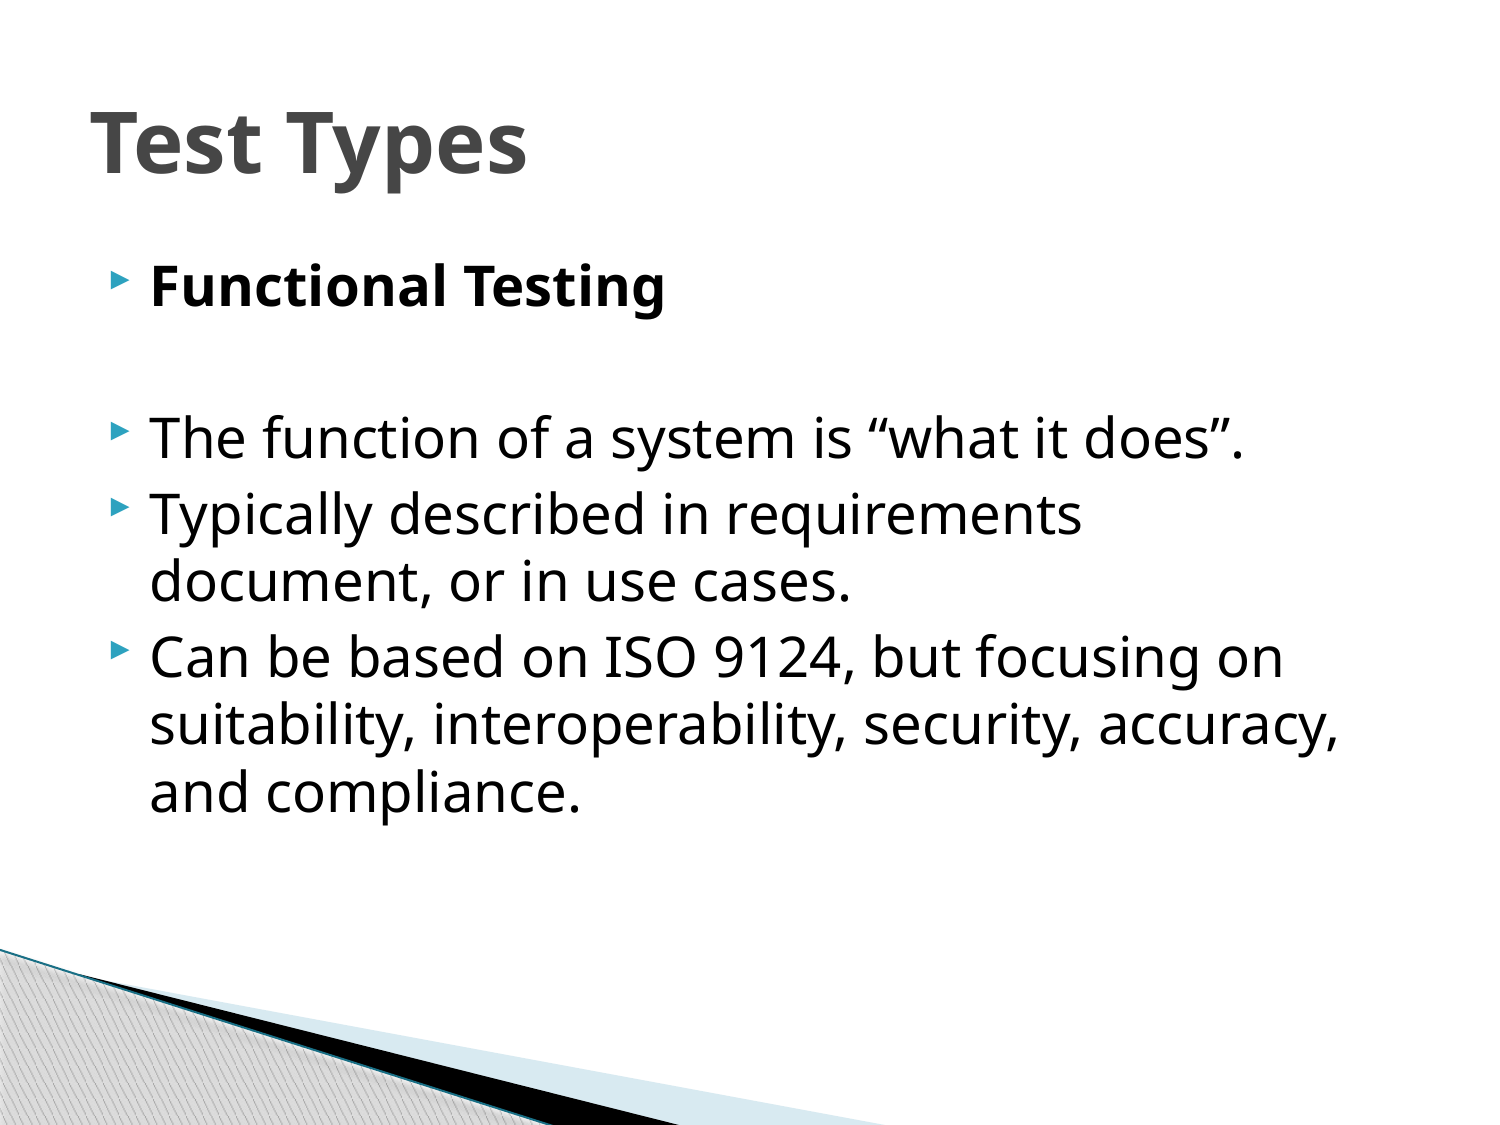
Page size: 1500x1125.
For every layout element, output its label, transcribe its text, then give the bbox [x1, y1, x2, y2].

list Functional Testing The function of a system is “what it does”. Typically described in requirements document, or in use cases. Can be based on ISO 9124, but focusing on suitability, interoperability, security, accuracy, and compliance. [75, 243, 1388, 1012]
title Test Types [75, 45, 1425, 233]
